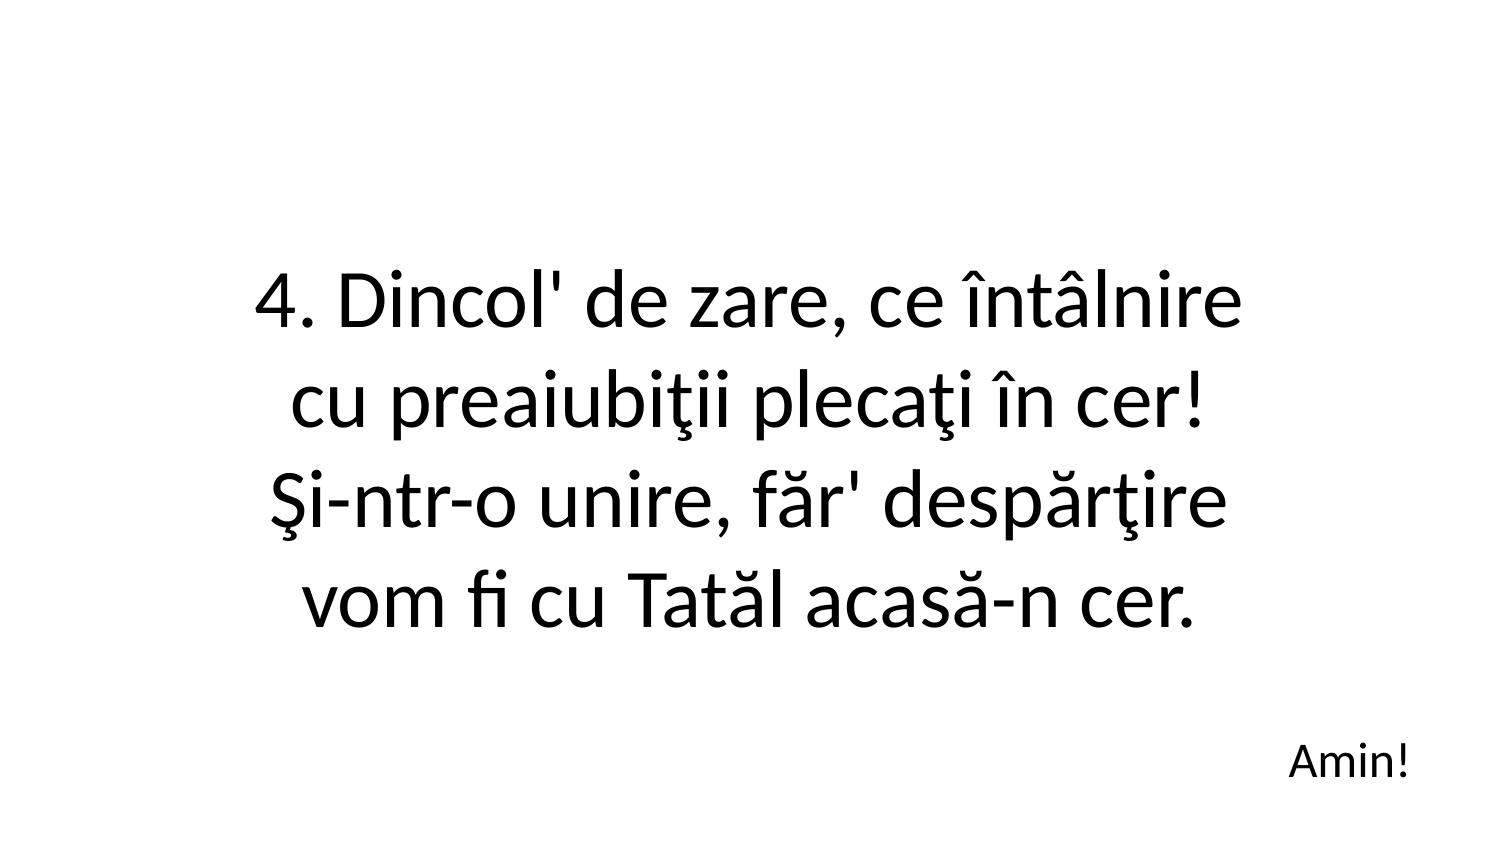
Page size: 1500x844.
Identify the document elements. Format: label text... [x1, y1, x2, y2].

text_box 4. Dincol' de zare, ce întâlnire cu preaiubiţii plecaţi în cer! Şi-ntr-o unire, făr' despărţire vom fi cu Tatăl acasă-n cer. [239, 192, 1261, 652]
text_box Amin! [1273, 674, 1427, 795]
